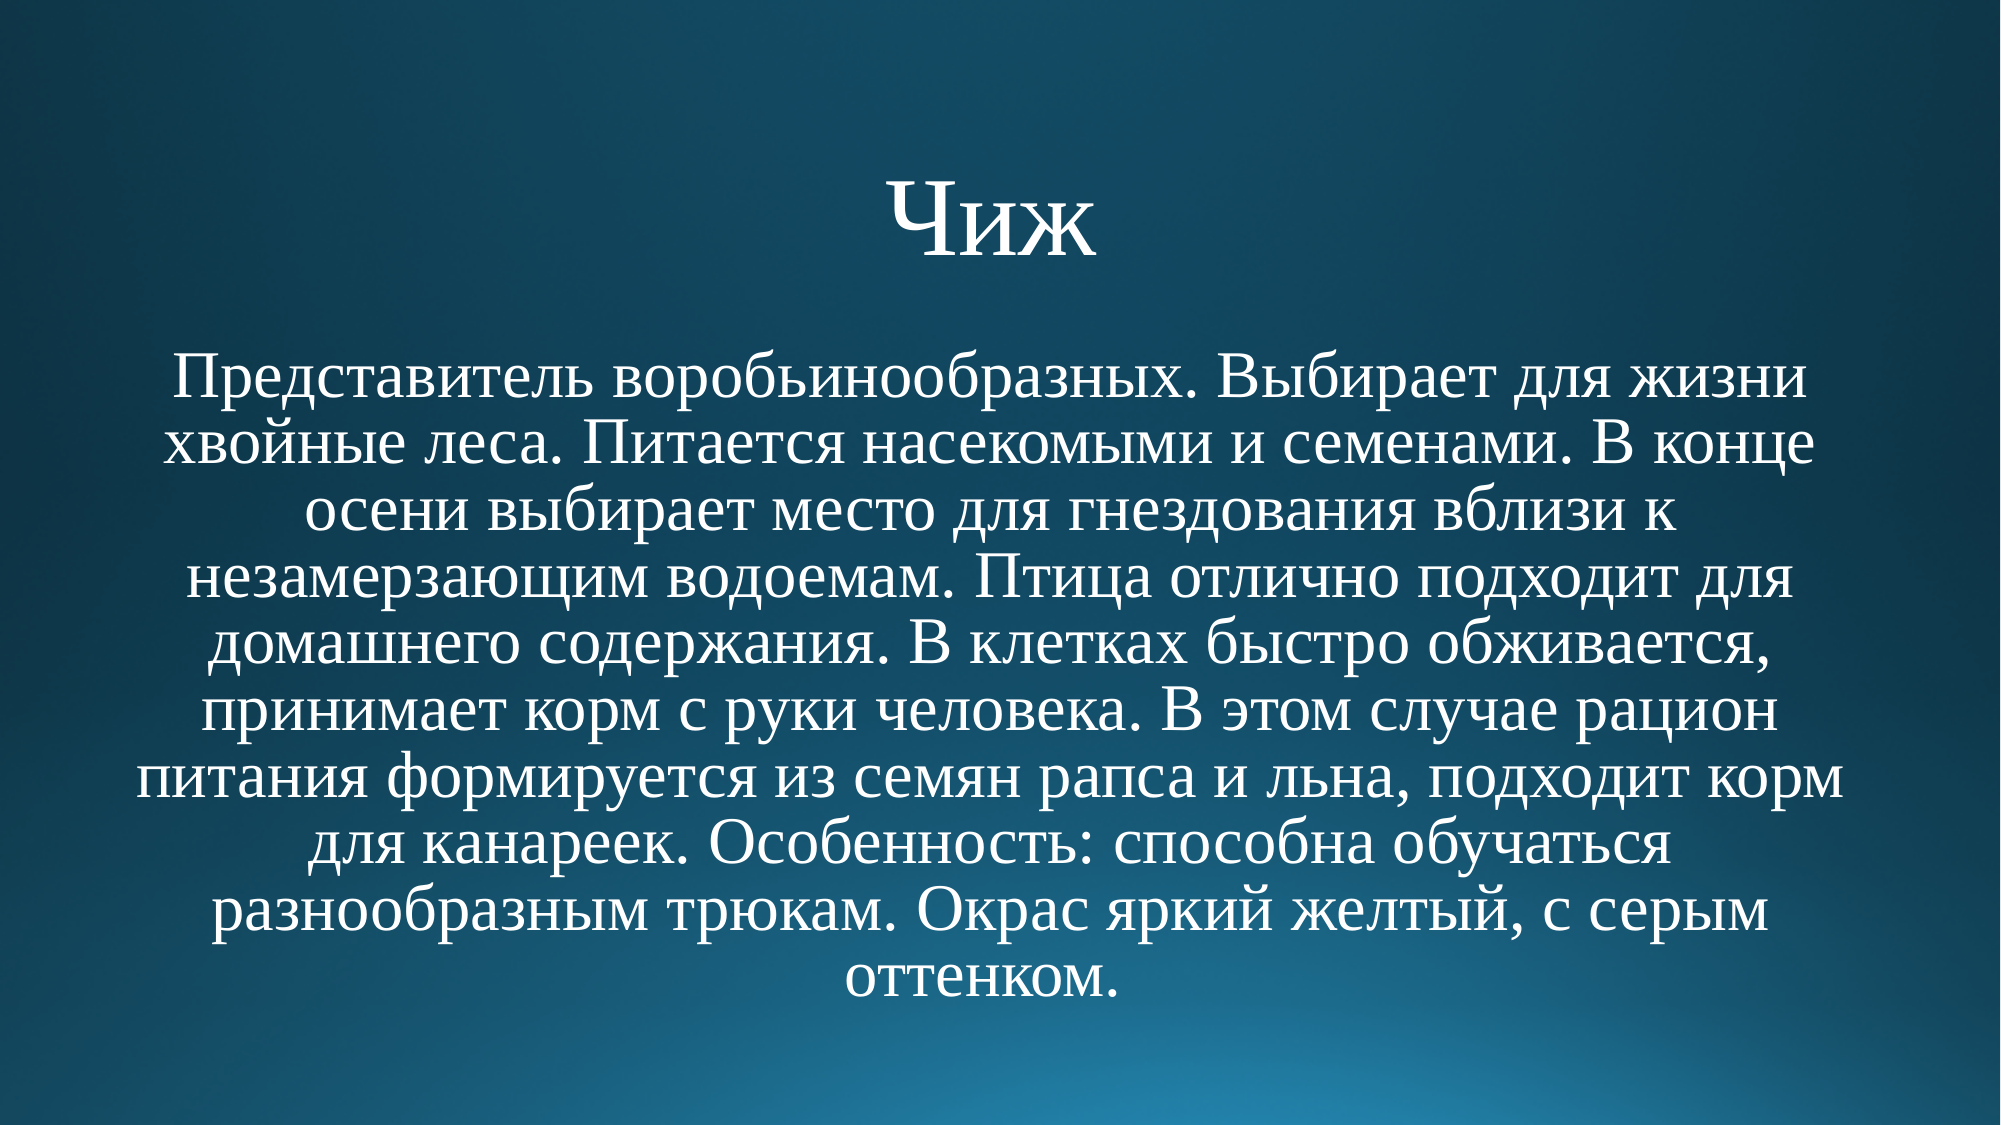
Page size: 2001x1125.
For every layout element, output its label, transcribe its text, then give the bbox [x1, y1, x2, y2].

picture [0, 0, 2001, 1125]
title Чиж Представитель воробьинообразных. Выбирает для жизни хвойные леса. Питается насекомыми и семенами. В конце осени выбирает место для гнездования вблизи к незамерзающим водоемам. Птица отлично подходит для домашнего содержания. В клетках быстро обживается, принимает корм с руки человека. В этом случае рацион питания формируется из семян рапса и льна, подходит корм для канареек. Особенность: способна обучаться разнообразным трюкам. Окрас яркий желтый, с серым оттенком. [107, 81, 1875, 1094]
